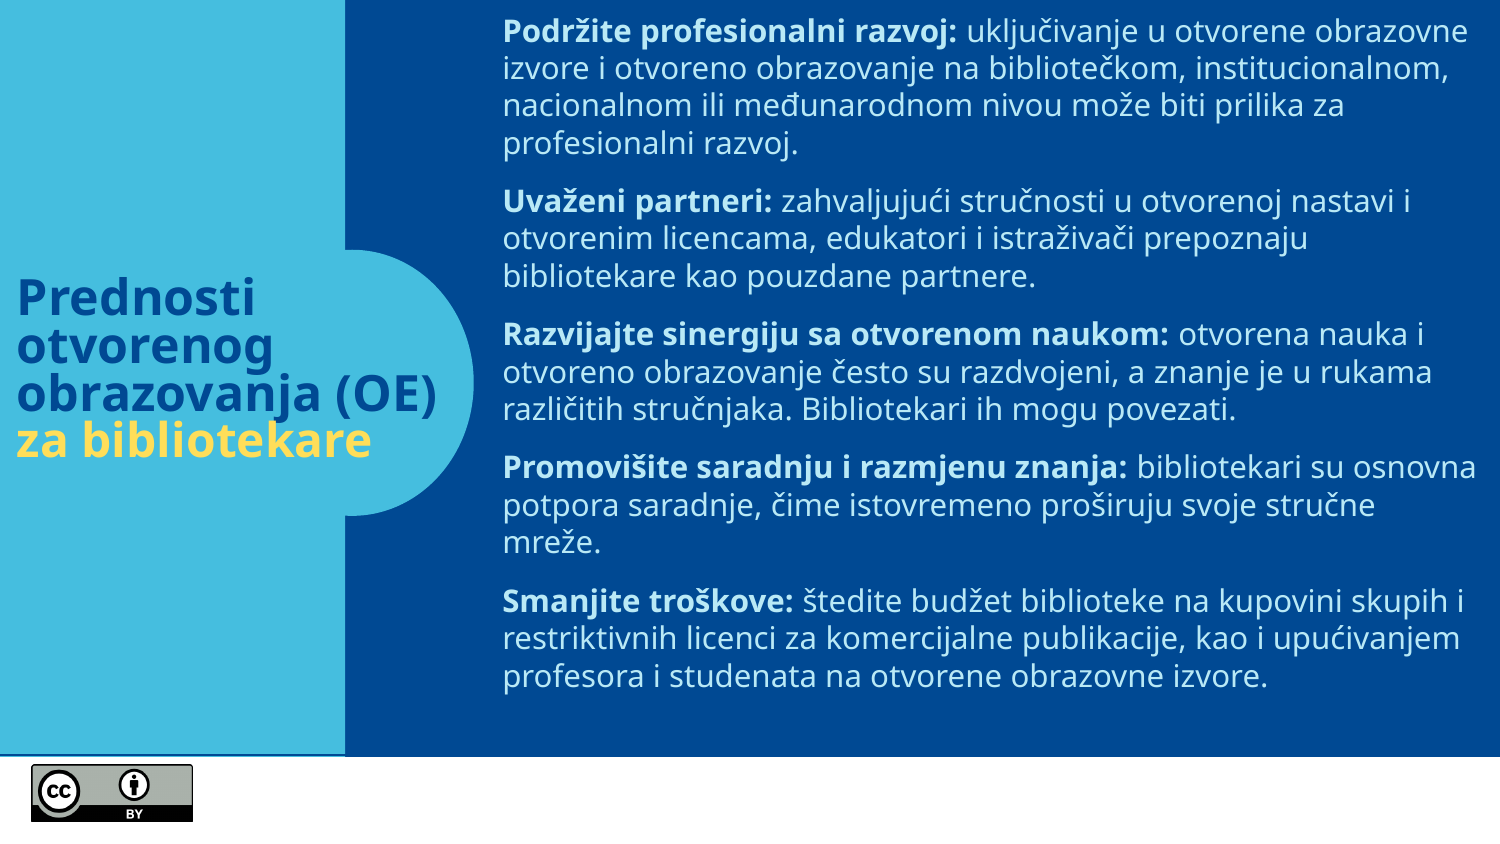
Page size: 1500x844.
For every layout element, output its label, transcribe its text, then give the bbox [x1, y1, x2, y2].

text_box [272, 483, 433, 516]
text_box Podržite profesionalni razvoj: uključivanje u otvorene obrazovne izvore i otvoreno obrazovanje na bibliotečkom, institucionalnom, nacionalnom ili međunarodnom nivou može biti prilika za profesionalni razvoj. Uvaženi partneri: zahvaljujući stručnosti u otvorenoj nastavi i otvorenim licencama, edukatori i istraživači prepoznaju bibliotekare kao pouzdane partnere. Razvijajte sinergiju sa otvorenom naukom: otvorena nauka i otvoreno obrazovanje često su razdvojeni, a znanje je u rukama različitih stručnjaka. Bibliotekari ih mogu povezati. Promovišite saradnju i razmjenu znanja: bibliotekari su osnovna potpora saradnje, čime istovremeno proširuju svoje stručne mreže. Smanjite troškove: štedite budžet biblioteke na kupovini skupih i restriktivnih licenci za komercijalne publikacije, kao i upućivanjem profesora i studenata na otvorene obrazovne izvore. [487, 0, 1500, 754]
text_box [301, 249, 404, 262]
picture [31, 764, 193, 822]
text_box [0, 762, 1500, 844]
text_box Prednosti otvorenog obrazovanja (OE) za bibliotekare [1, 262, 488, 483]
text_box [0, 0, 346, 754]
